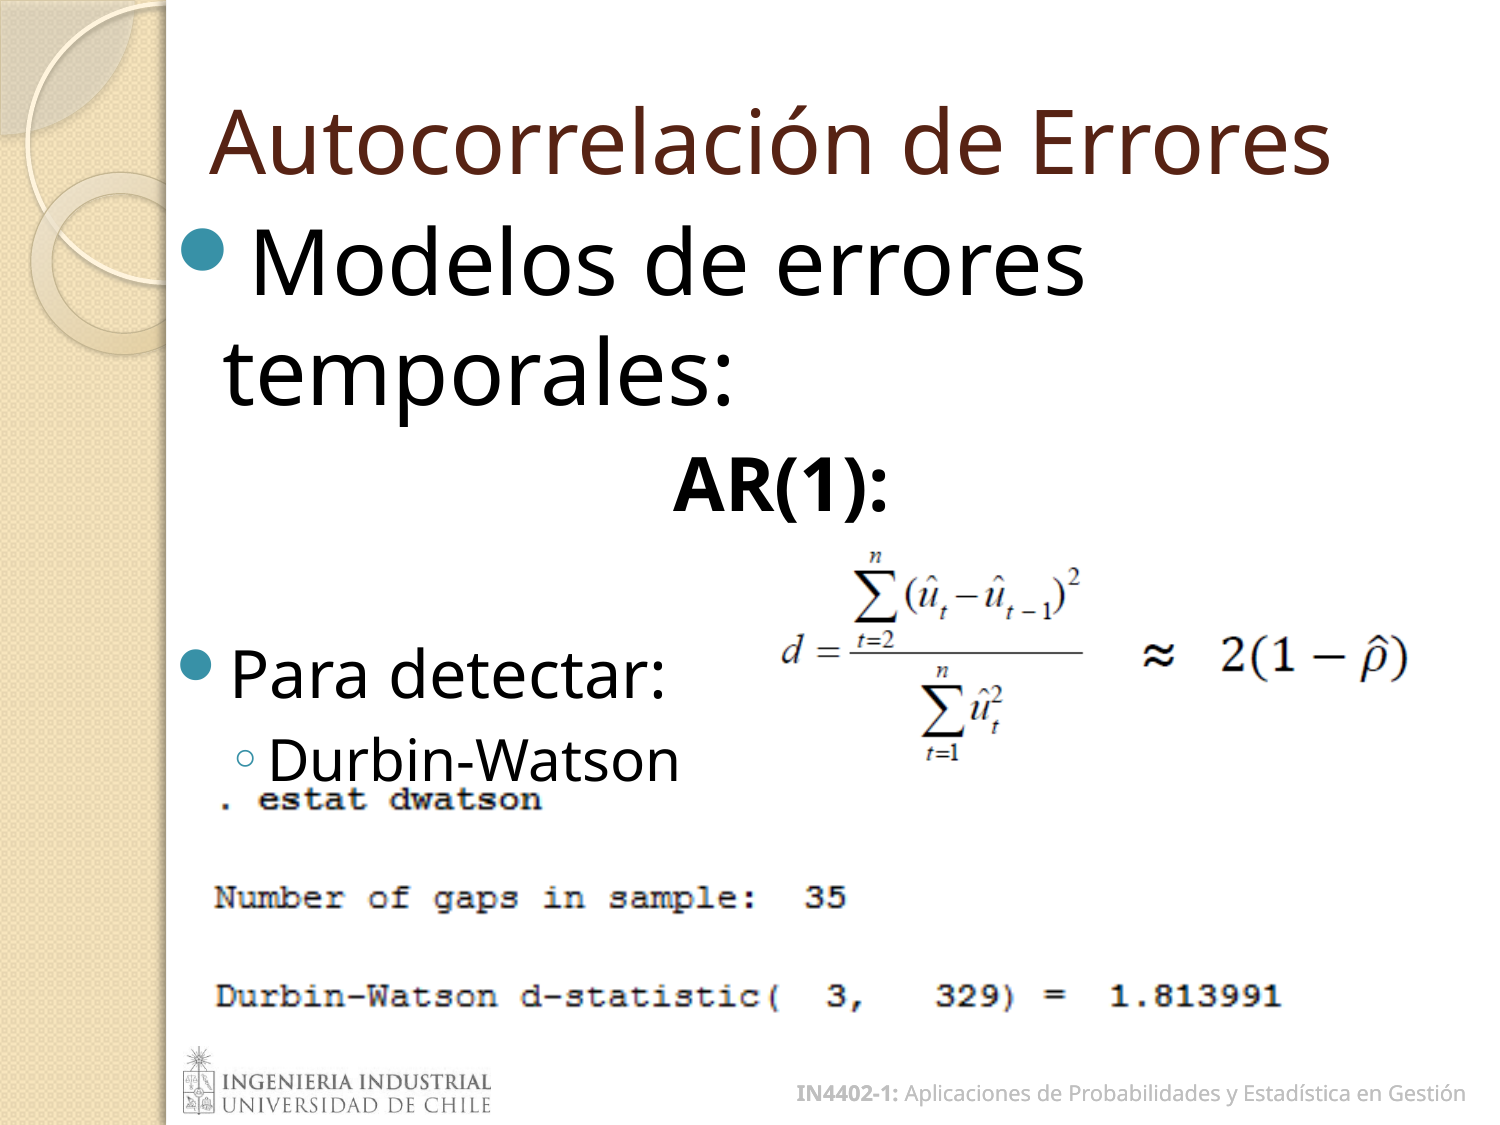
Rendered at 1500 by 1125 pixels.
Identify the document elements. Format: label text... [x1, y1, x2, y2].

picture [210, 538, 1426, 1032]
text_box IN4402-1: Aplicaciones de Probabilidades y Estadística en Gestión [750, 1072, 1483, 1114]
picture [183, 1046, 491, 1115]
title Autocorrelación de Errores [194, 45, 1466, 233]
